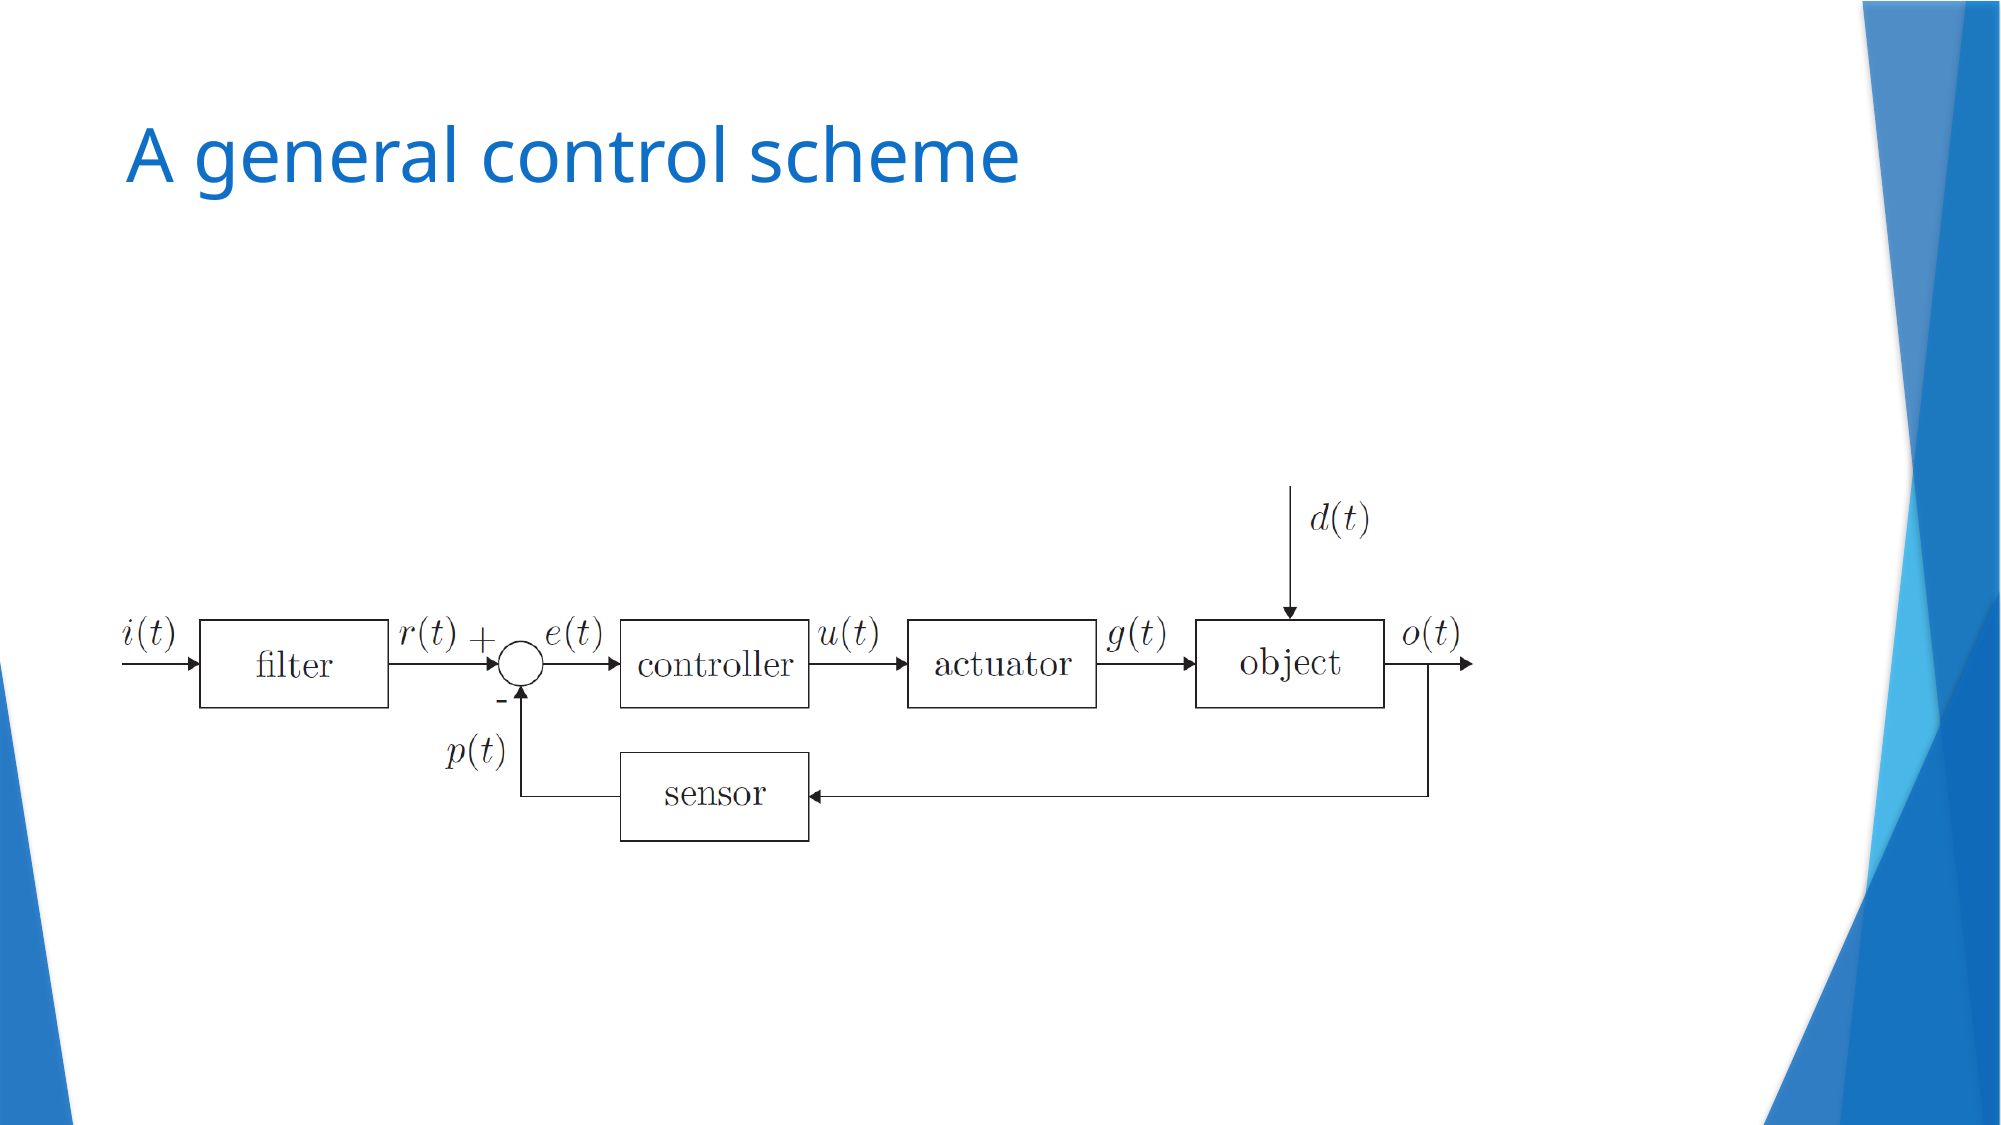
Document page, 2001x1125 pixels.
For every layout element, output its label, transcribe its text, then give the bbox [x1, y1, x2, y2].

title A general control scheme [111, 99, 1522, 317]
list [110, 475, 1522, 870]
